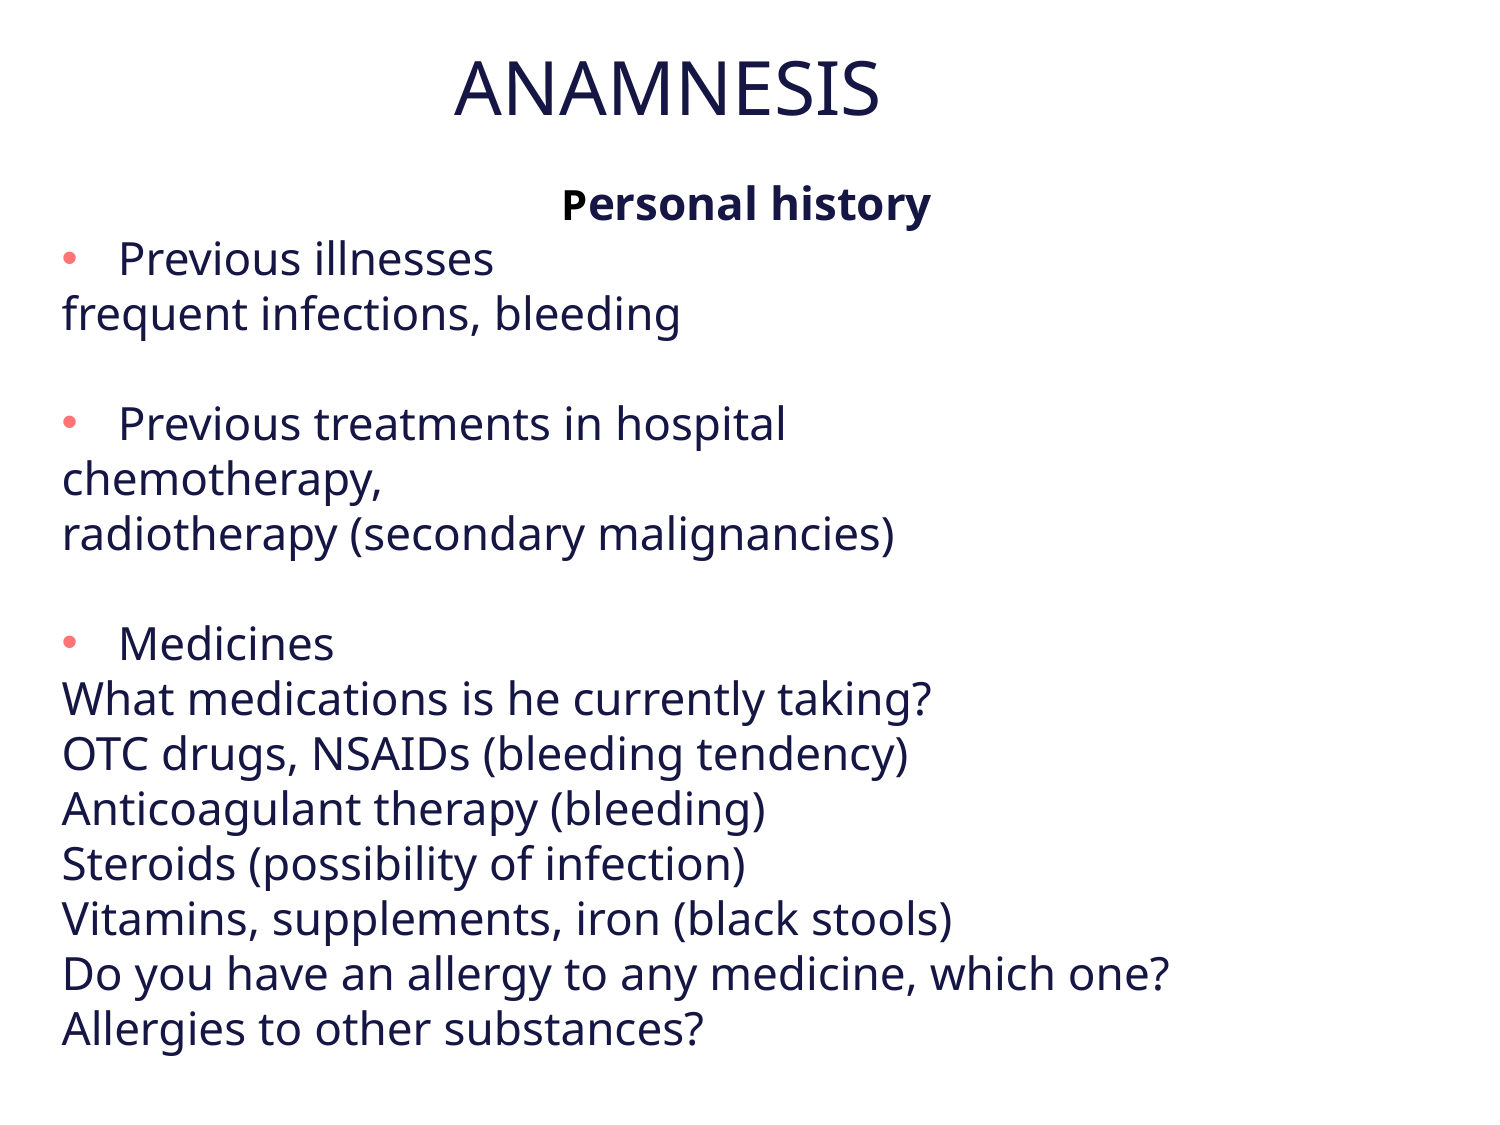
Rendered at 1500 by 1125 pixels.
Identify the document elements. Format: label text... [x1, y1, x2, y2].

text_box ANAMNESIS [100, 32, 1238, 138]
text_box Personal history Previous illnesses frequent infections, bleeding Previous treatments in hospital chemotherapy, radiotherapy (secondary malignancies) Medicines What medications is he currently taking? OTC drugs, NSAIDs (bleeding tendency) Anticoagulant therapy (bleeding) Steroids (possibility of infection) Vitamins, supplements, iron (black stools) Do you have an allergy to any medicine, which one? Allergies to other substances? [46, 128, 1448, 1081]
